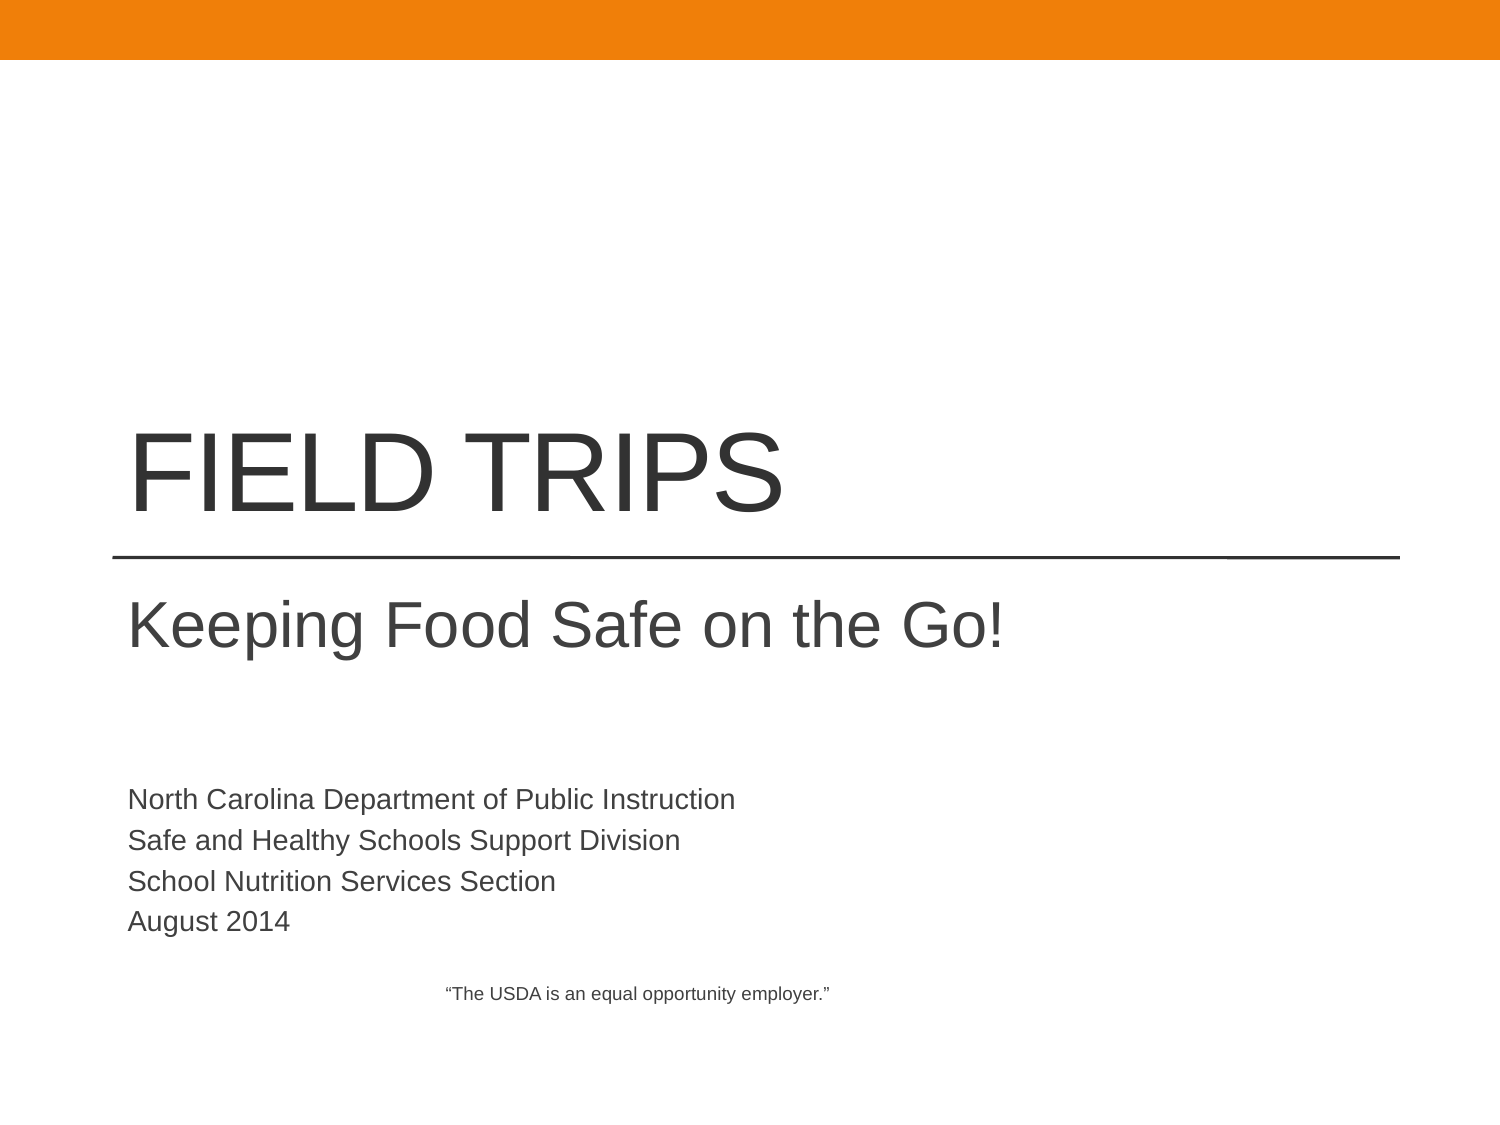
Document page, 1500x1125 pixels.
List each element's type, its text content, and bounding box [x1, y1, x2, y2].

subtitle Keeping Food Safe on the Go! North Carolina Department of Public Instruction Safe and Healthy Schools Support Division School Nutrition Services Section August 2014 “The USDA is an equal opportunity employer.” [112, 575, 1163, 1013]
title Field Trips [112, 224, 1400, 542]
